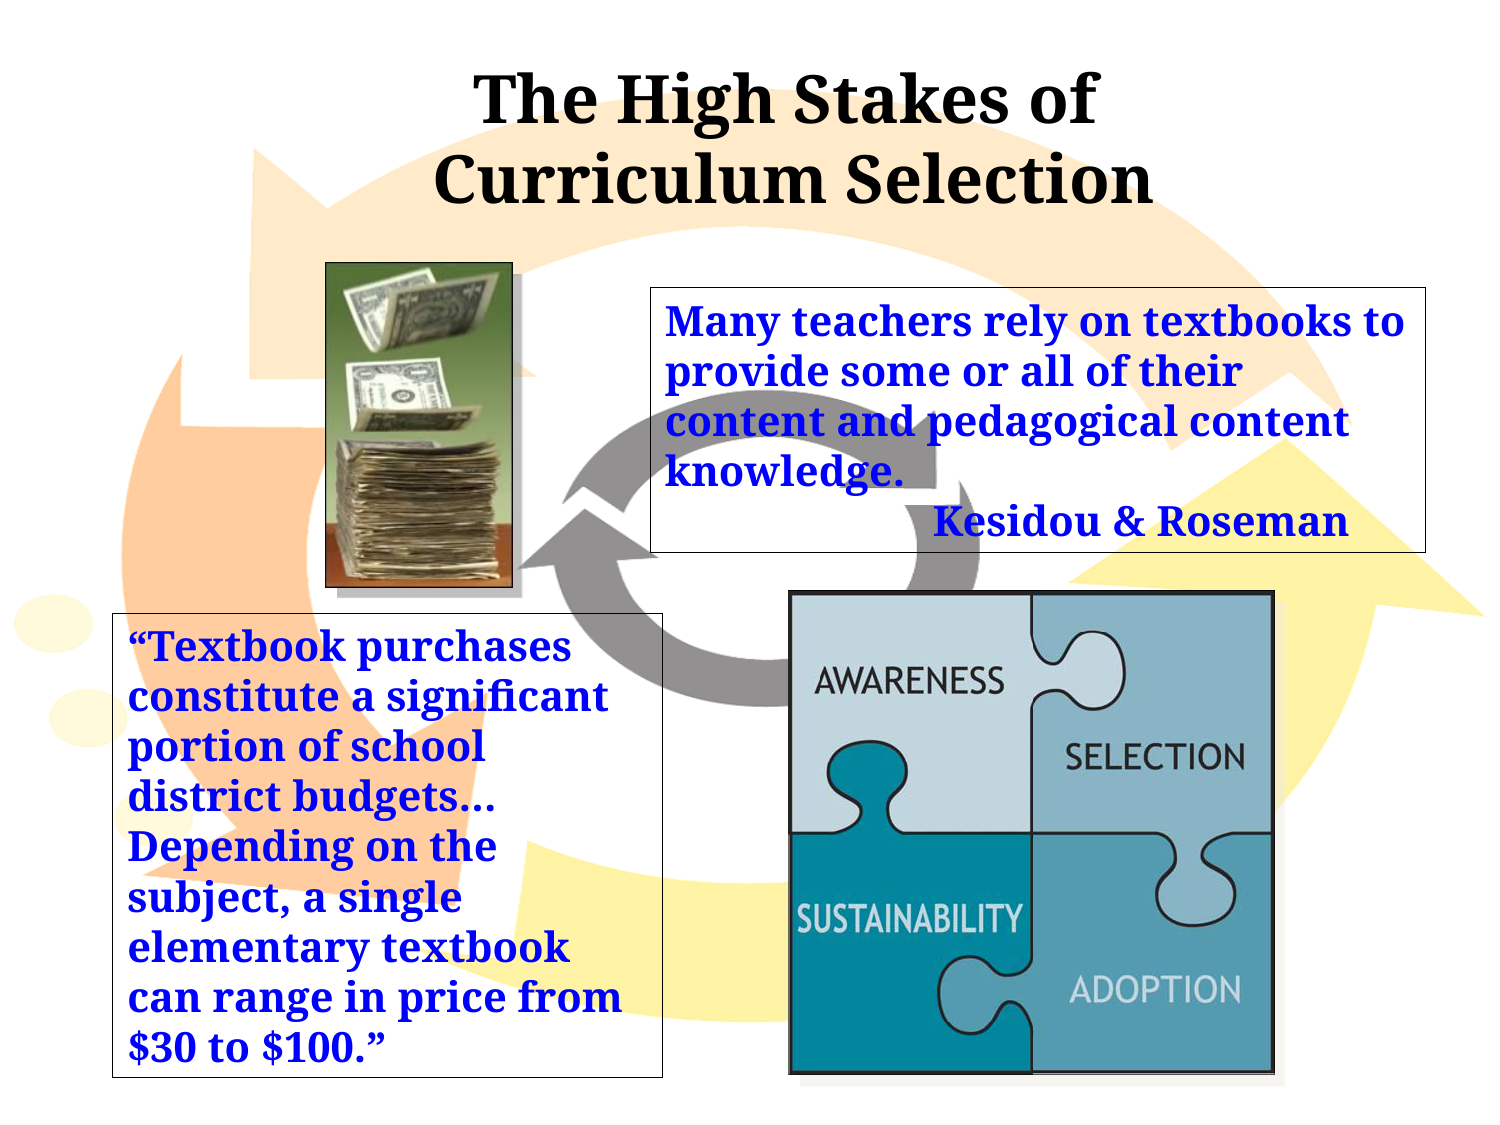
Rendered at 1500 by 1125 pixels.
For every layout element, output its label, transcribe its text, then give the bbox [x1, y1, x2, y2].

text_box “Textbook purchases constitute a significant portion of school district budgets… Depending on the subject, a single elementary textbook can range in price from $30 to $100.” [112, 612, 663, 1078]
text_box Many teachers rely on textbooks to provide some or all of their content and pedagogical content knowledge. Kesidou & Roseman [650, 287, 1425, 553]
title The High Stakes of Curriculum Selection [124, 49, 1463, 226]
picture [787, 589, 1276, 1076]
picture [325, 262, 513, 588]
